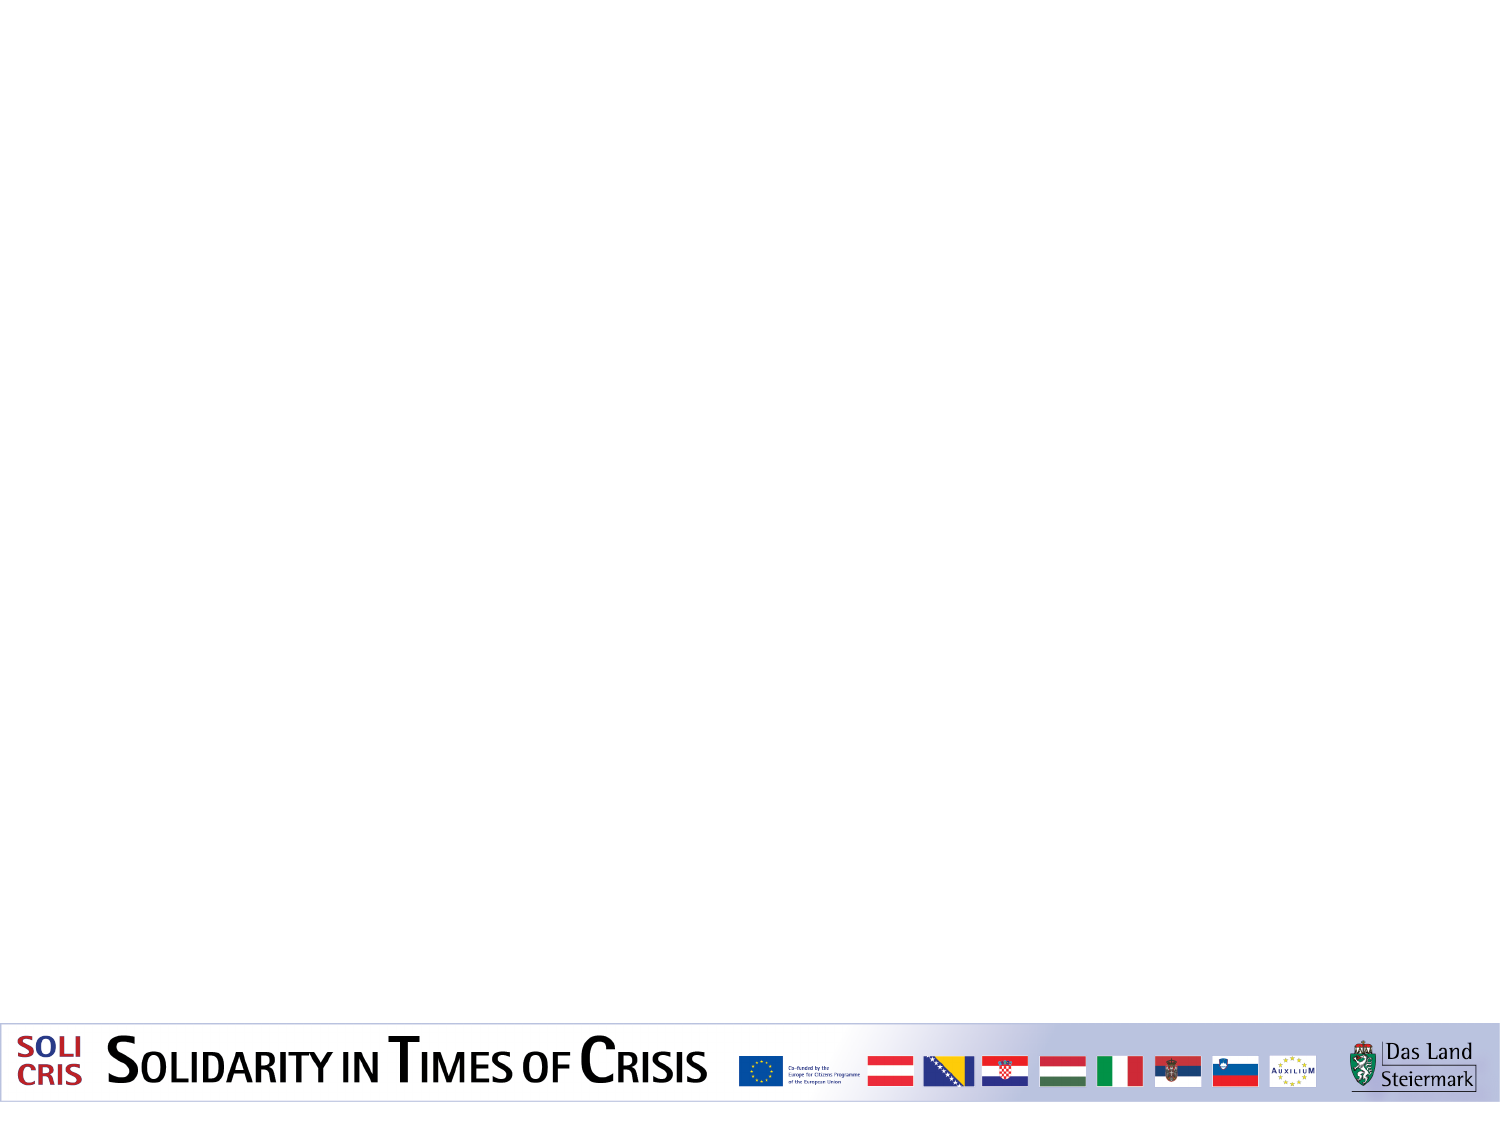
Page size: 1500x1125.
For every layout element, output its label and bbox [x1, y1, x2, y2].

picture [0, 1022, 1500, 1102]
